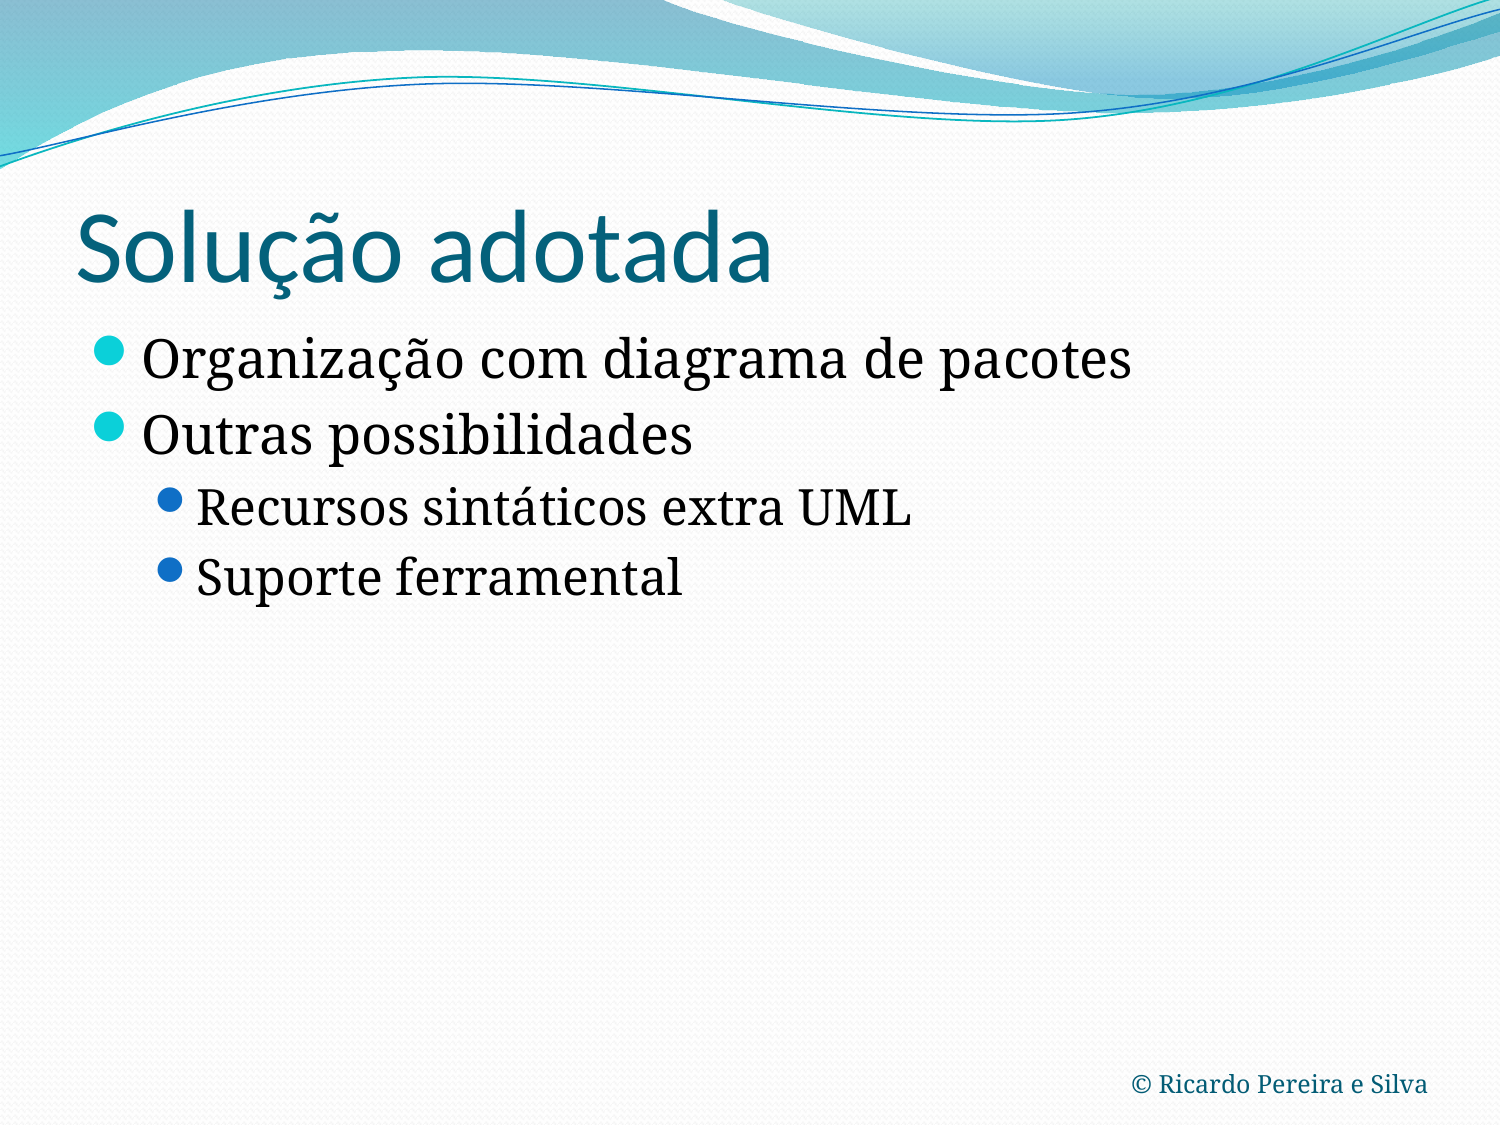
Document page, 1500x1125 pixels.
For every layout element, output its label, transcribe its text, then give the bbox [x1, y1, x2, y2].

footer © Ricardo Pereira e Silva [1101, 1042, 1429, 1103]
list Organização com diagrama de pacotes Outras possibilidades Recursos sintáticos extra UML Suporte ferramental [75, 317, 1425, 1038]
title Solução adotada [75, 115, 1425, 303]
